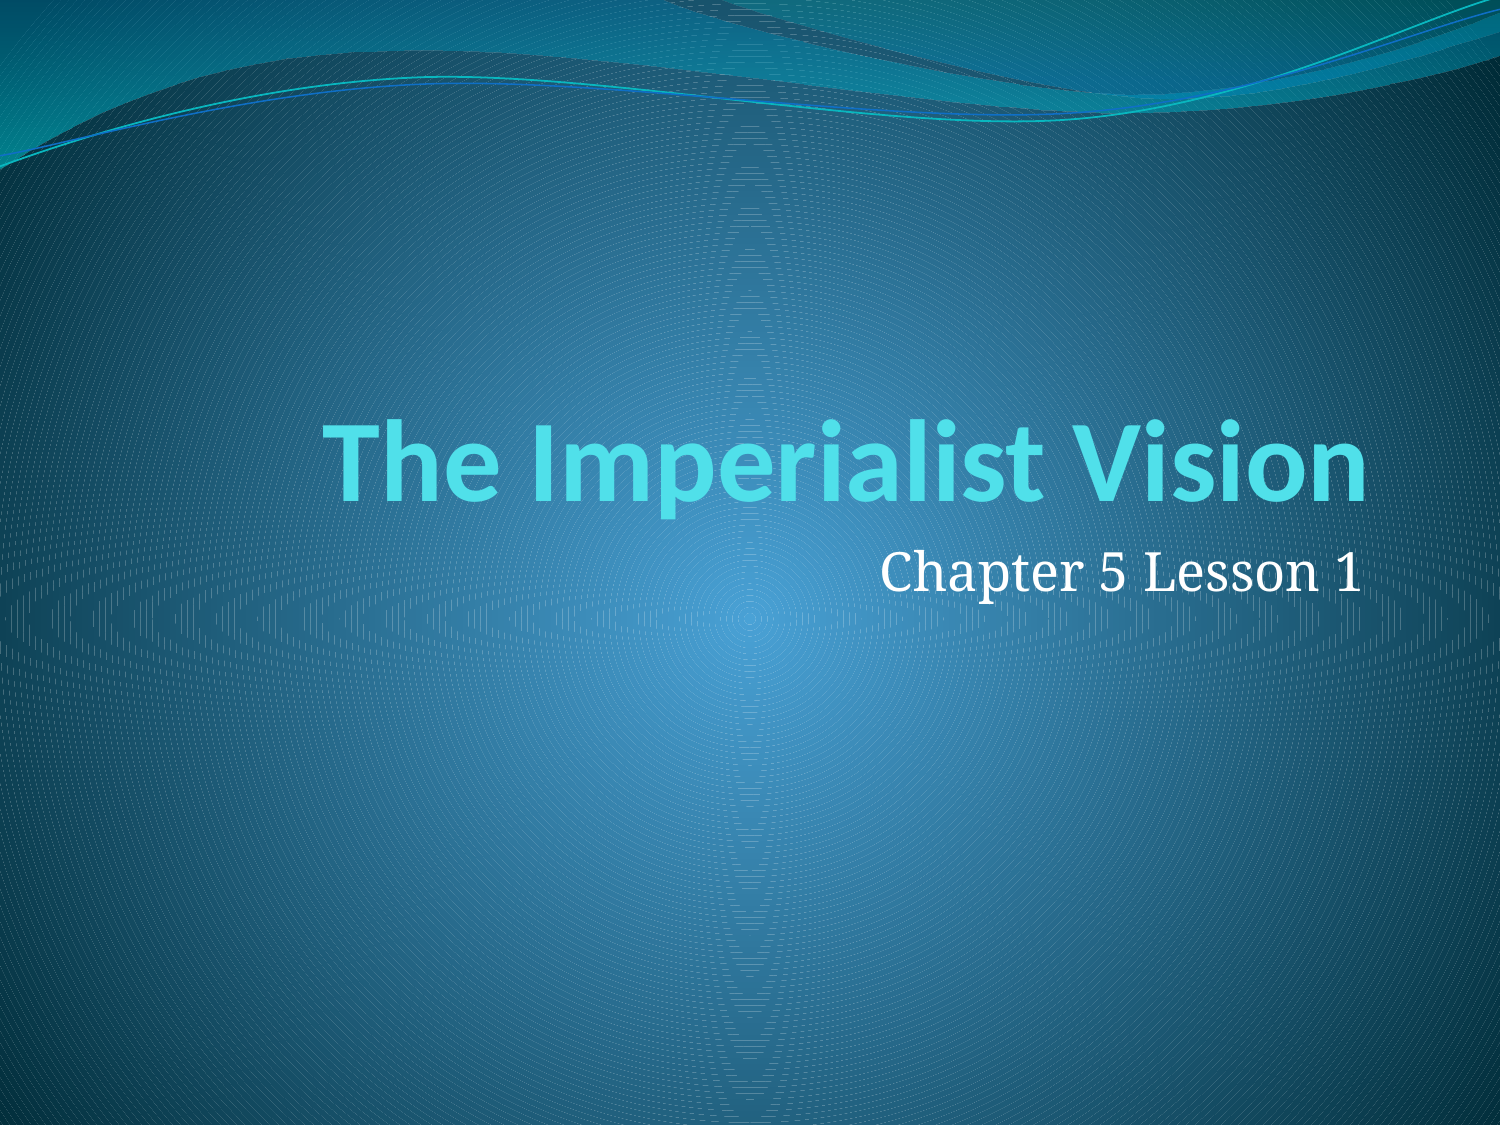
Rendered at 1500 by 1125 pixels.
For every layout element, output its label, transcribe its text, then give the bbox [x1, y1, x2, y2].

title The Imperialist Vision [87, 224, 1376, 525]
subtitle Chapter 5 Lesson 1 [87, 529, 1376, 818]
